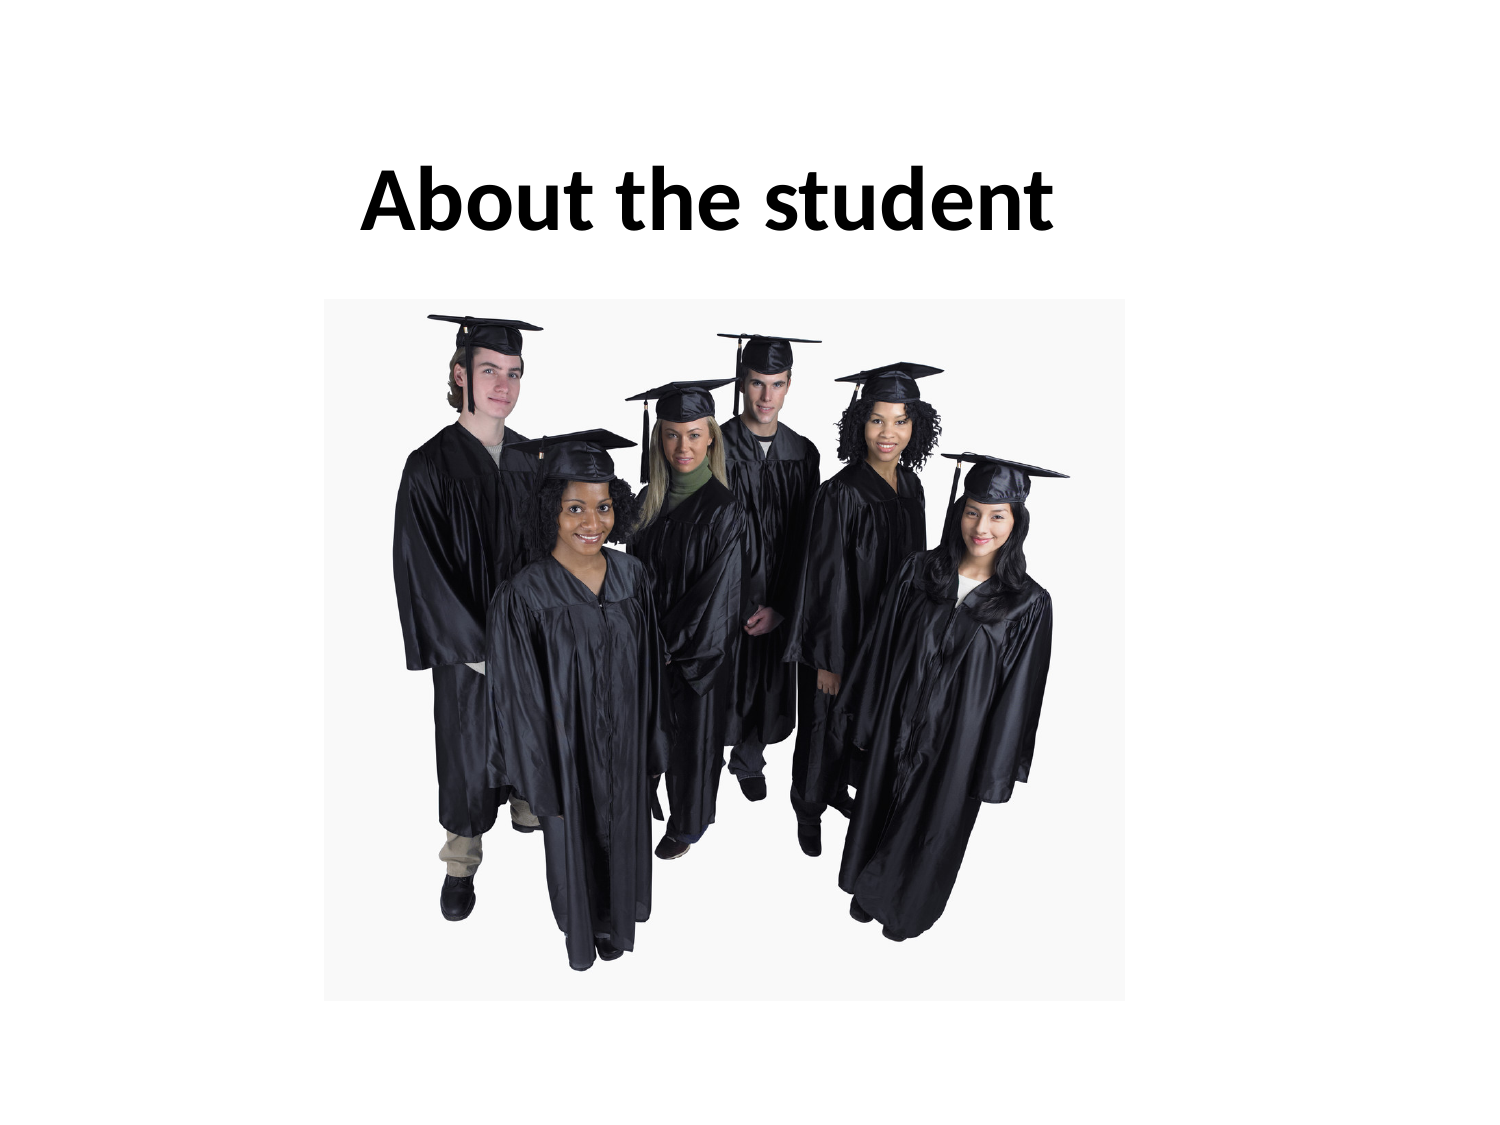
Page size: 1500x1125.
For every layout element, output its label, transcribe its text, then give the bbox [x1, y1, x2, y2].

picture [324, 299, 1126, 1001]
title About the student [112, 50, 1325, 338]
